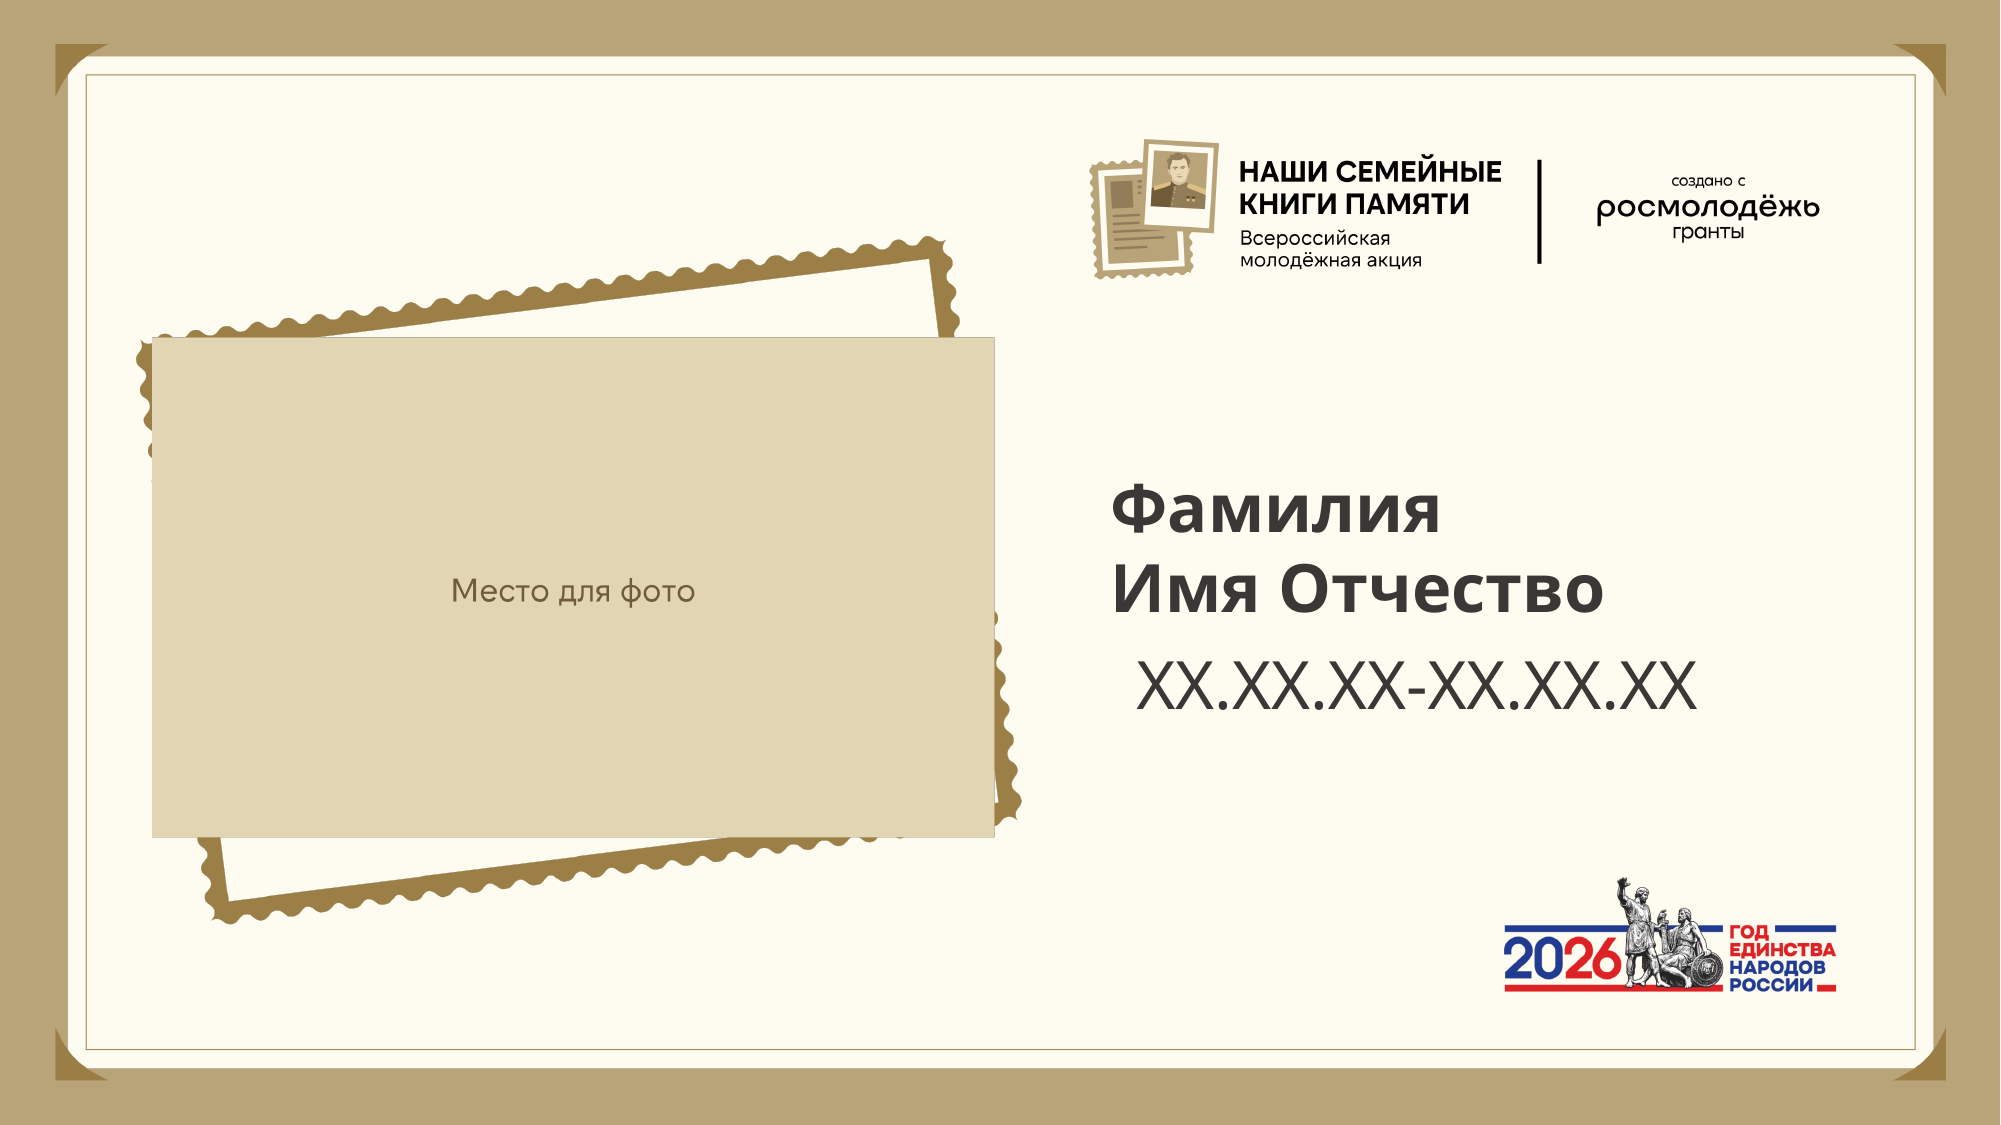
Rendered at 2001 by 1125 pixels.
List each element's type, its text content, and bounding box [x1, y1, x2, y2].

picture [0, 0, 2001, 1125]
text_box ХХ.ХХ.ХХ-ХХ.ХХ.ХХ [1121, 635, 1713, 730]
text_box Фамилия Имя Отчество [1095, 458, 1622, 634]
